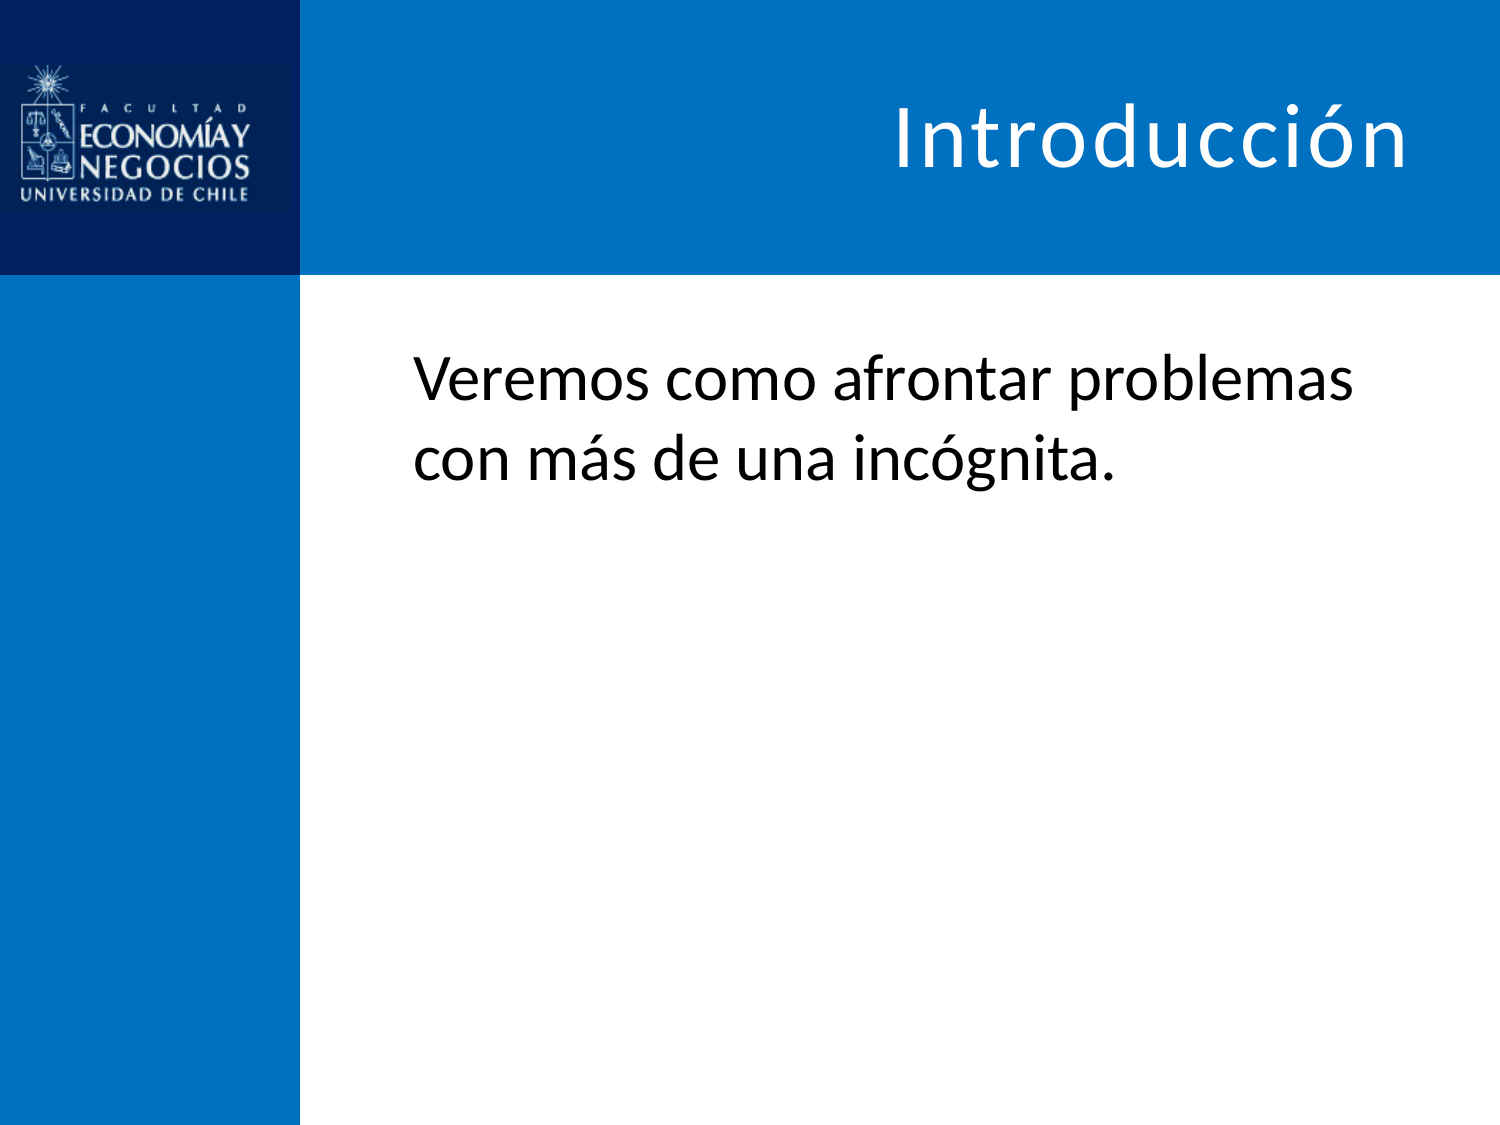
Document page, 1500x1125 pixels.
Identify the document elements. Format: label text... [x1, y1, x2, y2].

picture [0, 64, 290, 211]
title Introducción [399, 37, 1425, 225]
text_box Veremos como afrontar problemas con más de una incógnita. [398, 326, 1459, 501]
